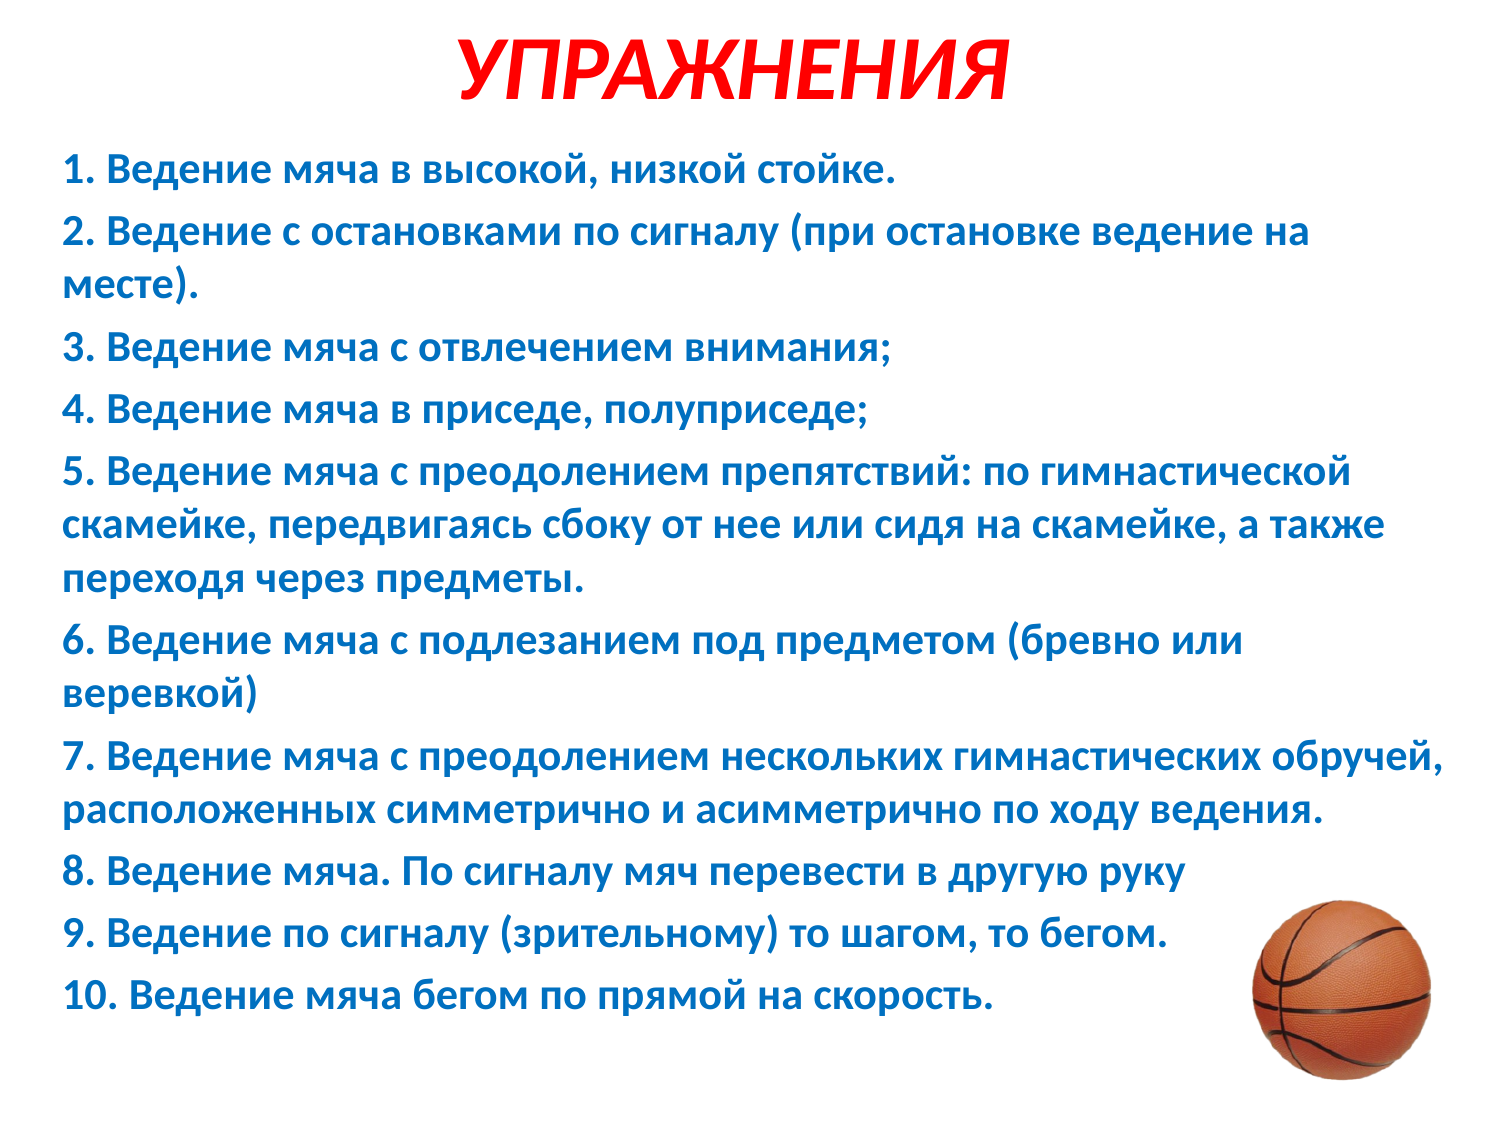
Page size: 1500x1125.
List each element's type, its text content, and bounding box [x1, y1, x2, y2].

title УПРАЖНЕНИЯ [93, 0, 1369, 128]
list 1. Ведение мяча в высокой, низкой стойке. 2. Ведение с остановками по сигналу (при остановке ведение на месте). 3. Ведение мяча с отвлечением внимания; 4. Ведение мяча в приседе, полуприседе; 5. Ведение мяча с преодолением препятствий: по гимнастической скамейке, передвигаясь сбоку от нее или сидя на скамейке, а также переходя через предметы. 6. Ведение мяча с подлезанием под предметом (бревно или веревкой) 7. Ведение мяча с преодолением нескольких гимнастических обручей, расположенных симметрично и асимметрично по ходу ведения. 8. Ведение мяча. По сигналу мяч перевести в другую руку 9. Ведение по сигналу (зрительному) то шагом, то бегом. 10. Ведение мяча бегом по прямой на скорость. [46, 128, 1465, 1079]
picture [1241, 890, 1442, 1091]
